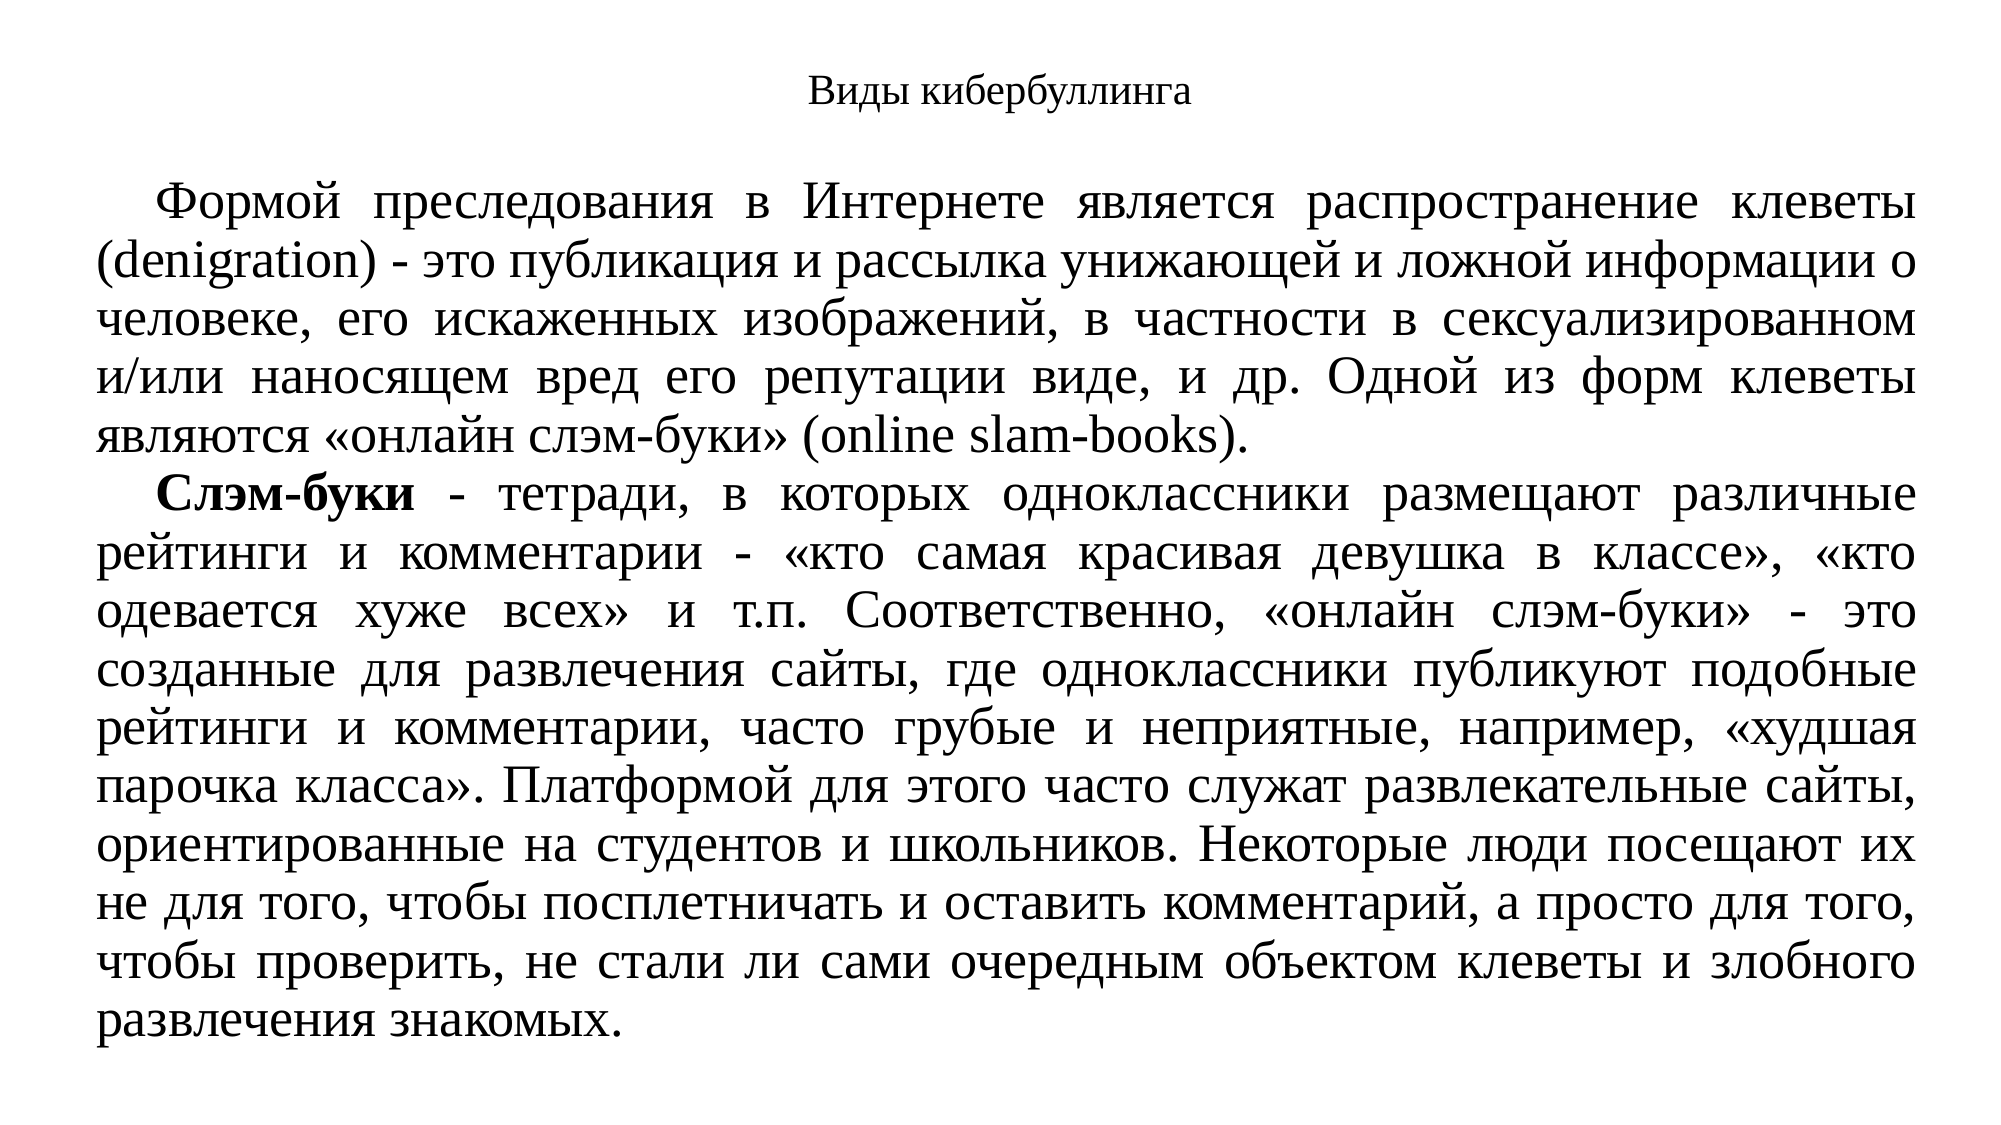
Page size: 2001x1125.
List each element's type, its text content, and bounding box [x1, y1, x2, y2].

title Виды кибербуллинга [137, 59, 1863, 122]
list Формой преследования в Интернете является распространение клеветы (denigration) - это публикация и рассылка унижающей и ложной информации о человеке, его искаженных изображений, в частности в сексуализированном и/или наносящем вред его репутации виде, и др. Одной из форм клеветы являются «онлайн слэм-буки» (online slam-books). Слэм-буки - тетради, в которых одноклассники размещают различные рейтинги и комментарии - «кто самая красивая девушка в классе», «кто одевается хуже всех» и т.п. Соответственно, «онлайн слэм-буки» - это созданные для развлечения сайты, где одноклассники публикуют подобные рейтинги и комментарии, часто грубые и неприятные, например, «худшая парочка класса». Платформой для этого часто служат развлекательные сайты, ориентированные на студентов и школьников. Некоторые люди посещают их не для того, чтобы посплетничать и оставить комментарий, а просто для того, чтобы проверить, не стали ли сами очередным объектом клеветы и злобного развлечения знакомых. [80, 164, 1934, 1067]
